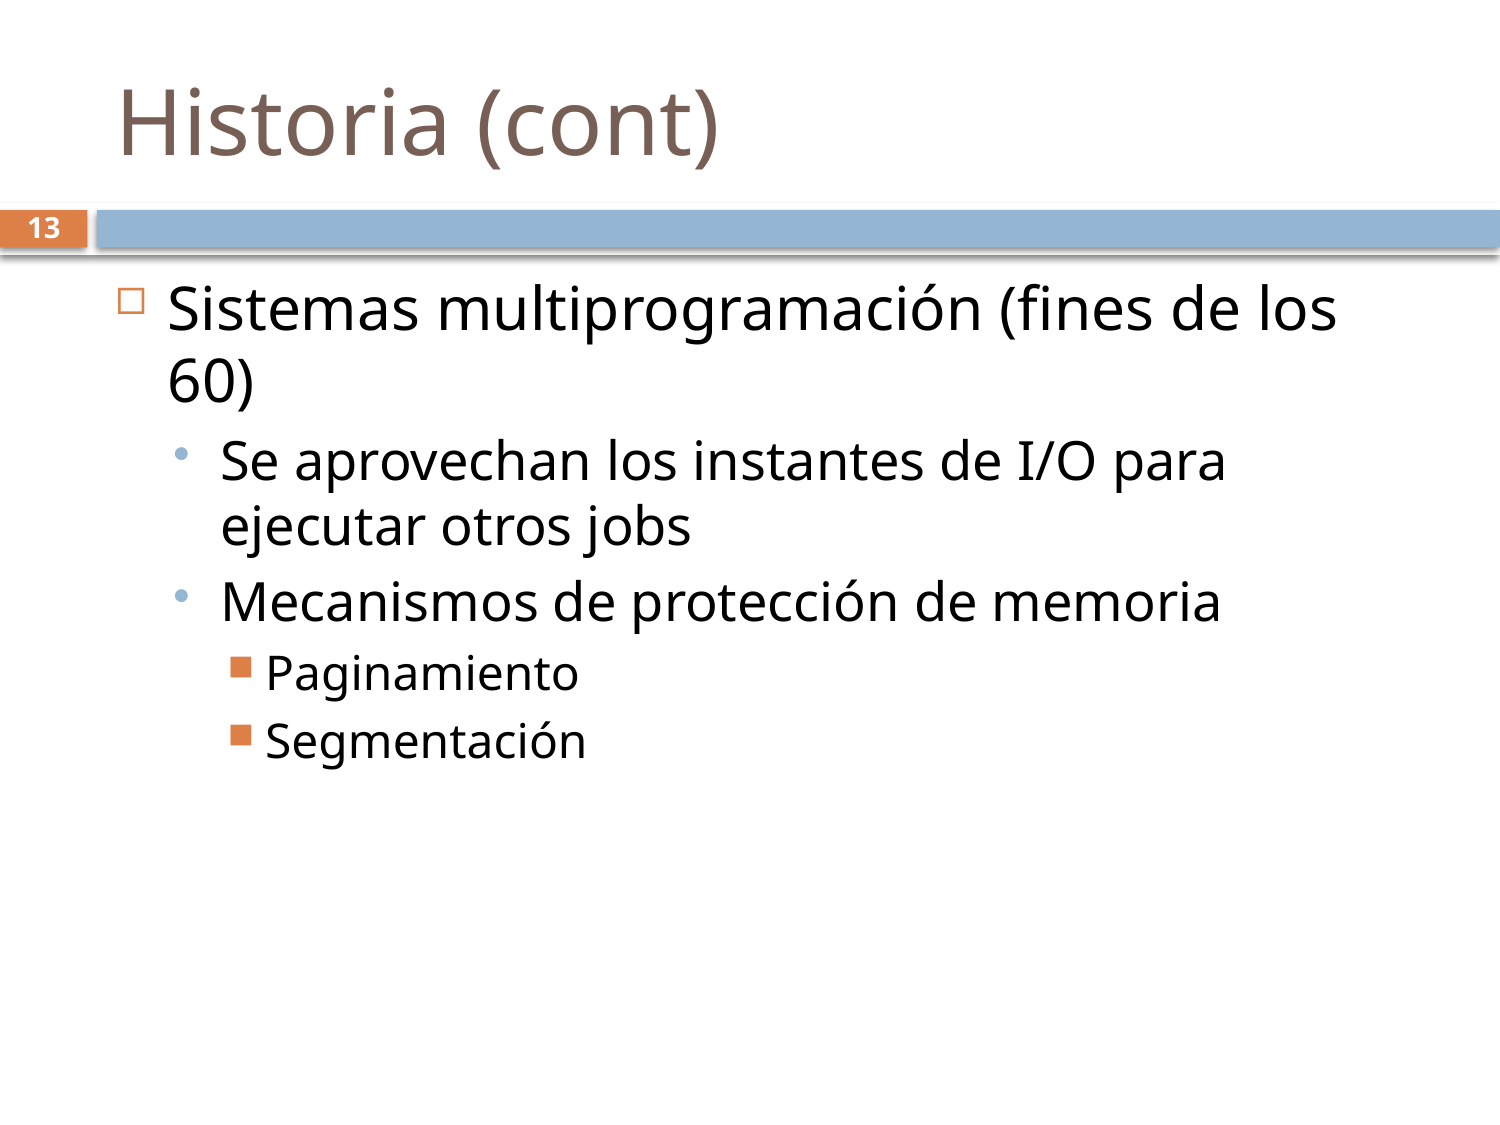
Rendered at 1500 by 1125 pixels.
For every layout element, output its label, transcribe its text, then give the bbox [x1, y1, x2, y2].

title Historia (cont) [100, 37, 1438, 200]
list Sistemas multiprogramación (fines de los 60) Se aprovechan los instantes de I/O para ejecutar otros jobs Mecanismos de protección de memoria Paginamiento Segmentación [100, 262, 1438, 1000]
slide_number 13 [0, 208, 88, 249]
